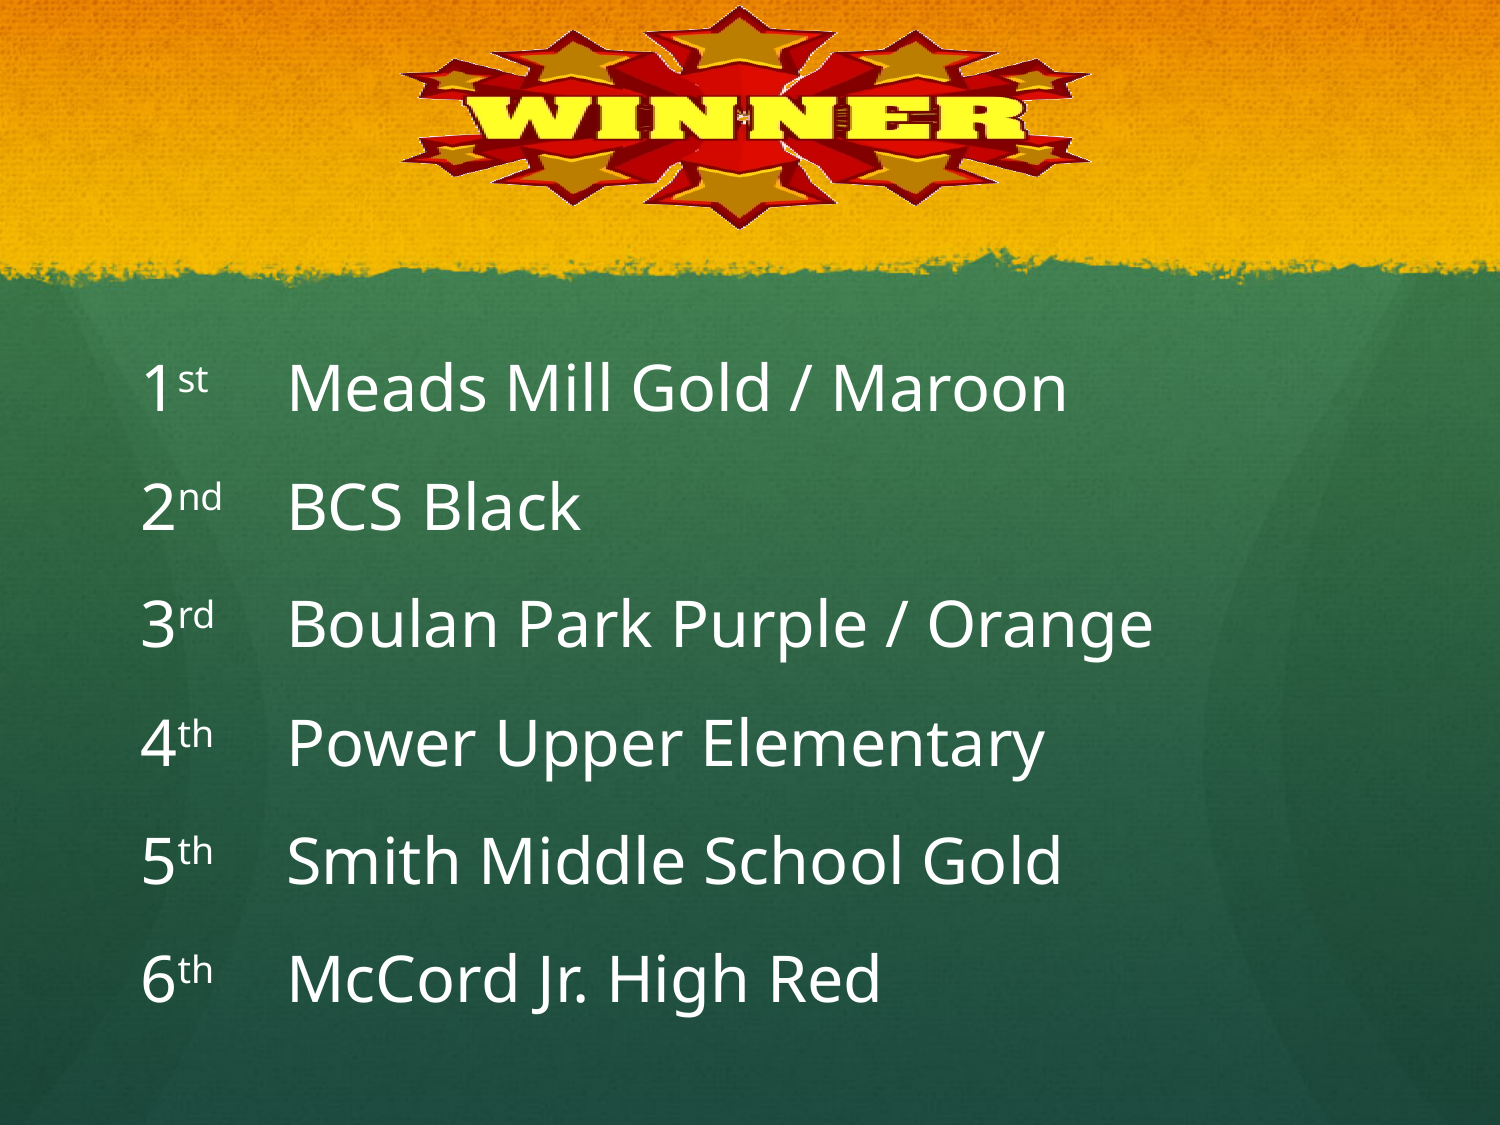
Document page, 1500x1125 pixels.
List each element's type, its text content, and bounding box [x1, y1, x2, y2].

picture [0, 0, 1500, 1125]
list 1st Meads Mill Gold / Maroon 2nd BCS Black 3rd Boulan Park Purple / Orange 4th Power Upper Elementary 5th Smith Middle School Gold 6th McCord Jr. High Red [125, 339, 1375, 1026]
